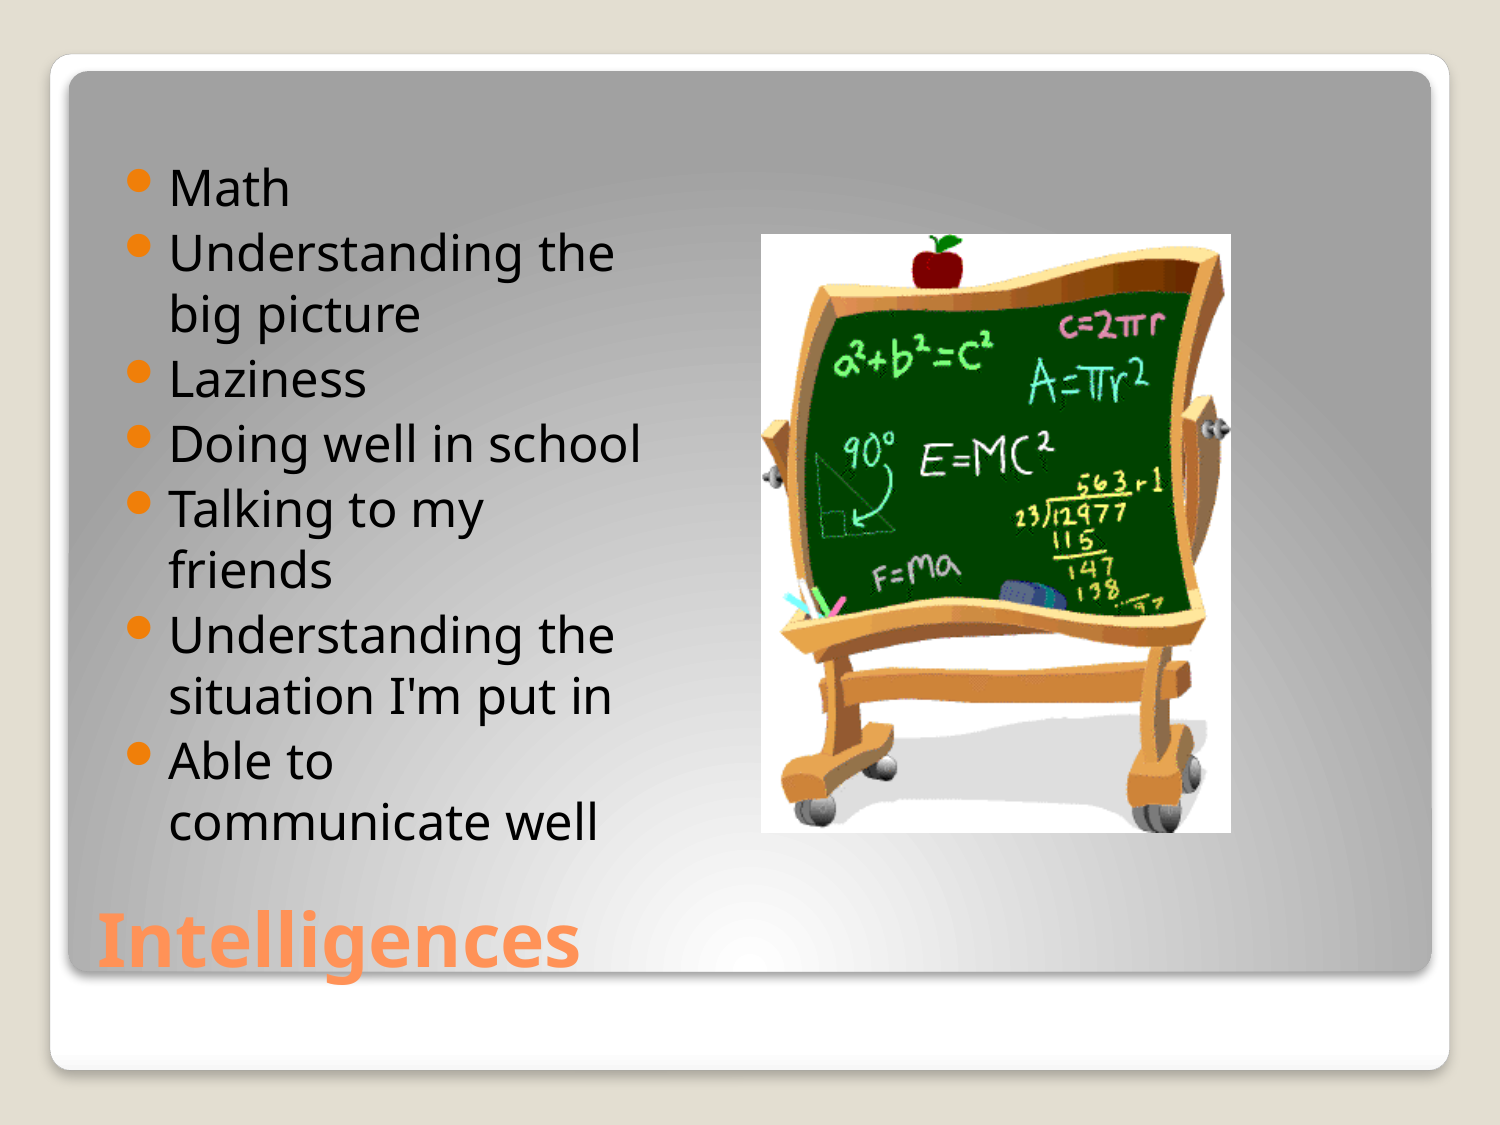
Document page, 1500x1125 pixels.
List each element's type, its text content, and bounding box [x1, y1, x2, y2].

title Intelligences [82, 817, 1425, 990]
list Math Understanding the big picture Laziness Doing well in school Talking to my friends Understanding the situation I'm put in Able to communicate well [93, 140, 664, 888]
picture [761, 234, 1231, 834]
